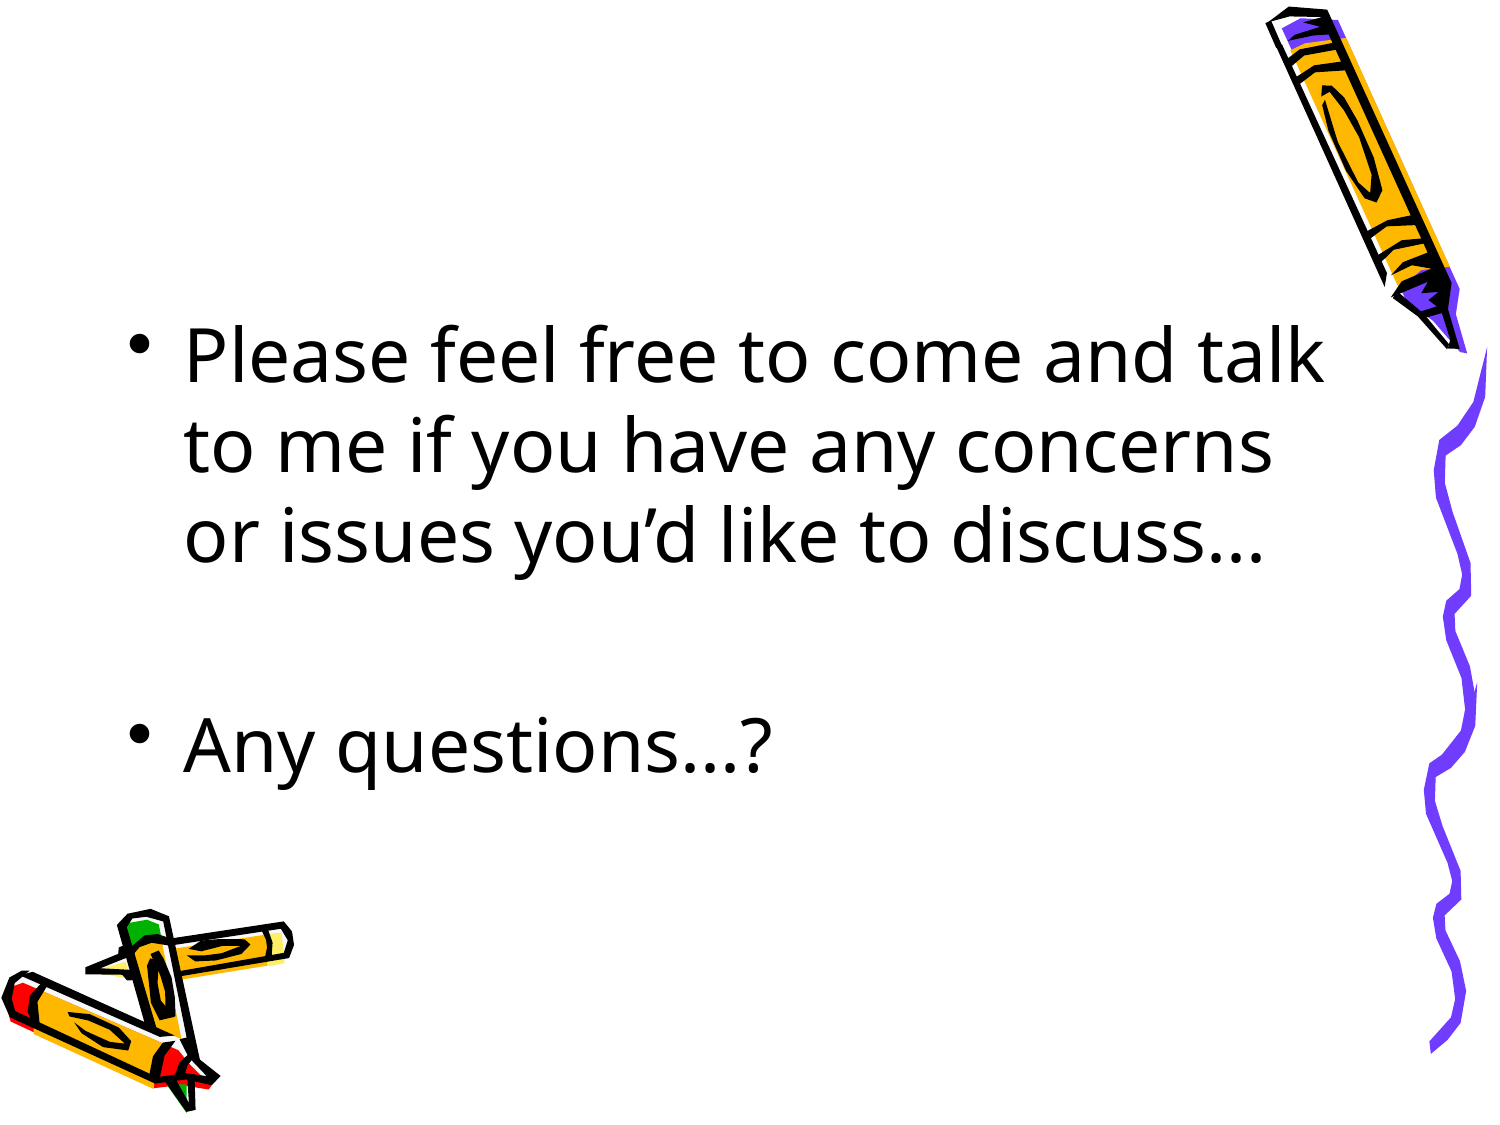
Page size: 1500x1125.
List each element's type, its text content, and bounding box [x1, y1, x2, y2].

list Please feel free to come and talk to me if you have any concerns or issues you’d like to discuss... Any questions...? [112, 299, 1376, 901]
